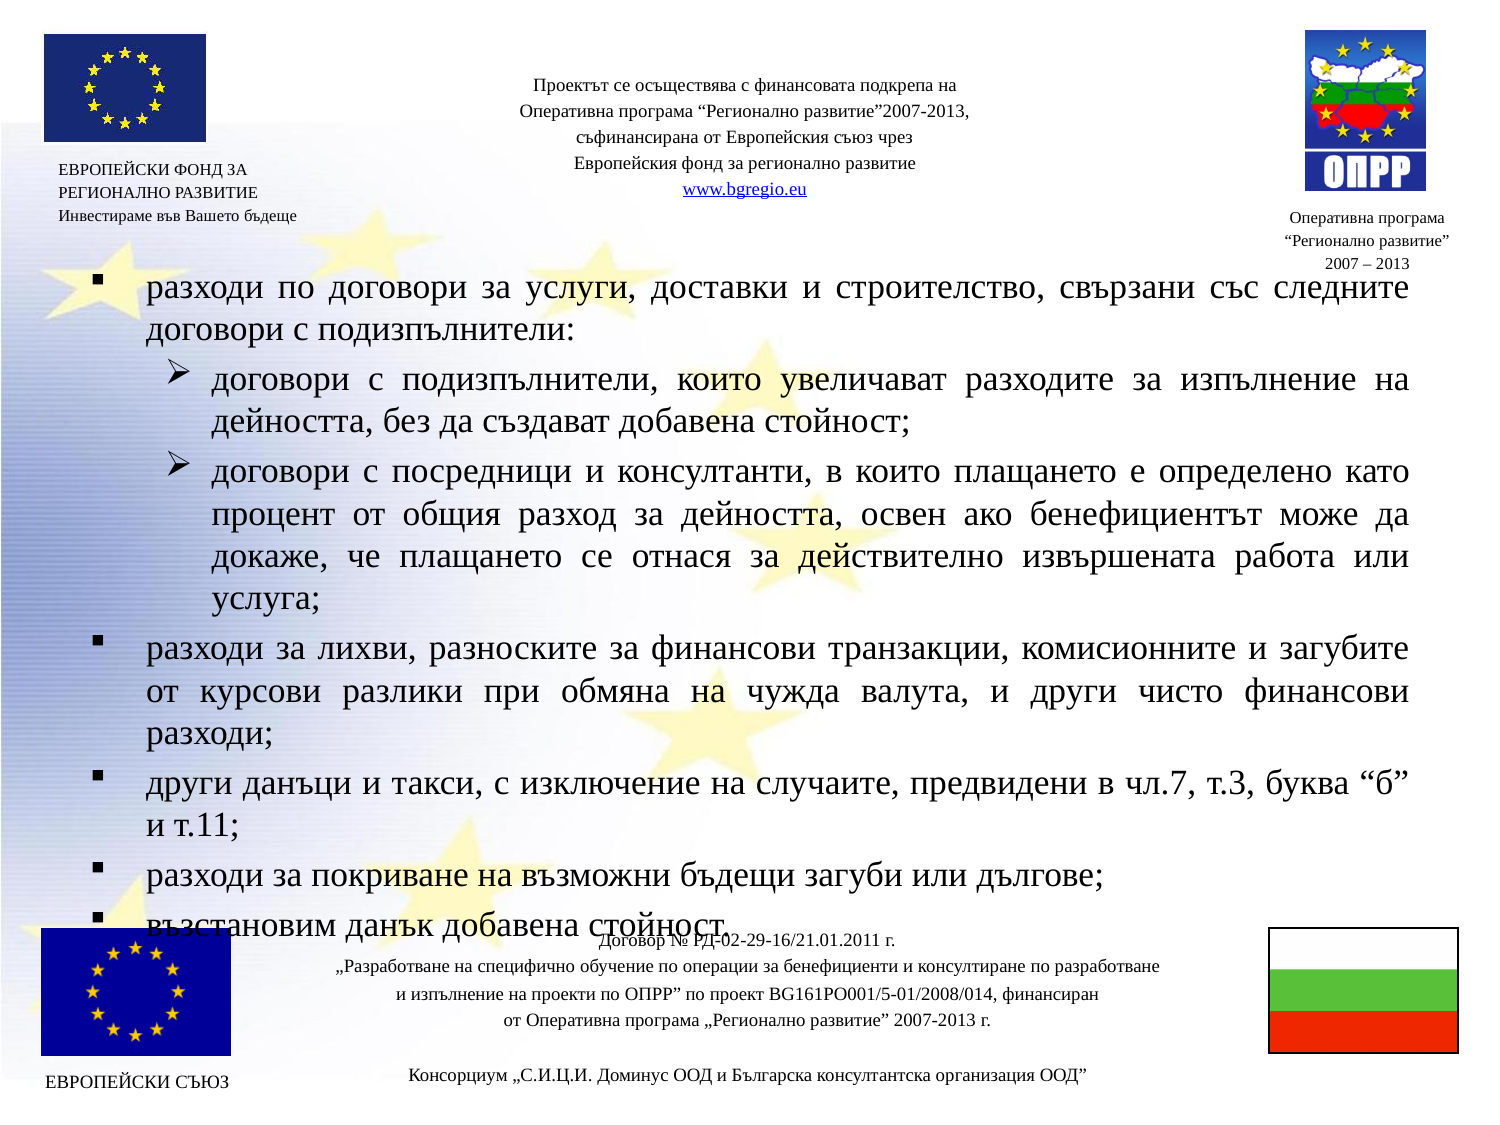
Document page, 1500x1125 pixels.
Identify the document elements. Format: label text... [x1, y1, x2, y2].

list разходи по договори за услуги, доставки и строителство, свързани със следните договори с подизпълнители: договори с подизпълнители, които увеличават разходите за изпълнение на дейността, без да създават добавена стойност; договори с посредници и консултанти, в които плащането е определено като процент от общия разход за дейността, освен ако бенефициентът може да докаже, че плащането се отнася за действително извършената работа или услуга; разходи за лихви, разноските за финансови транзакции, комисионните и загубите от курсови разлики при обмяна на чужда валута, и други чисто финансови разходи; други данъци и такси, с изключение на случаите, предвидени в чл.7, т.3, буква “б” и т.11; разходи за покриване на възможни бъдещи загуби или дългове; възстановим данък добавена стойност. [75, 255, 1425, 917]
picture [0, 0, 1500, 1125]
